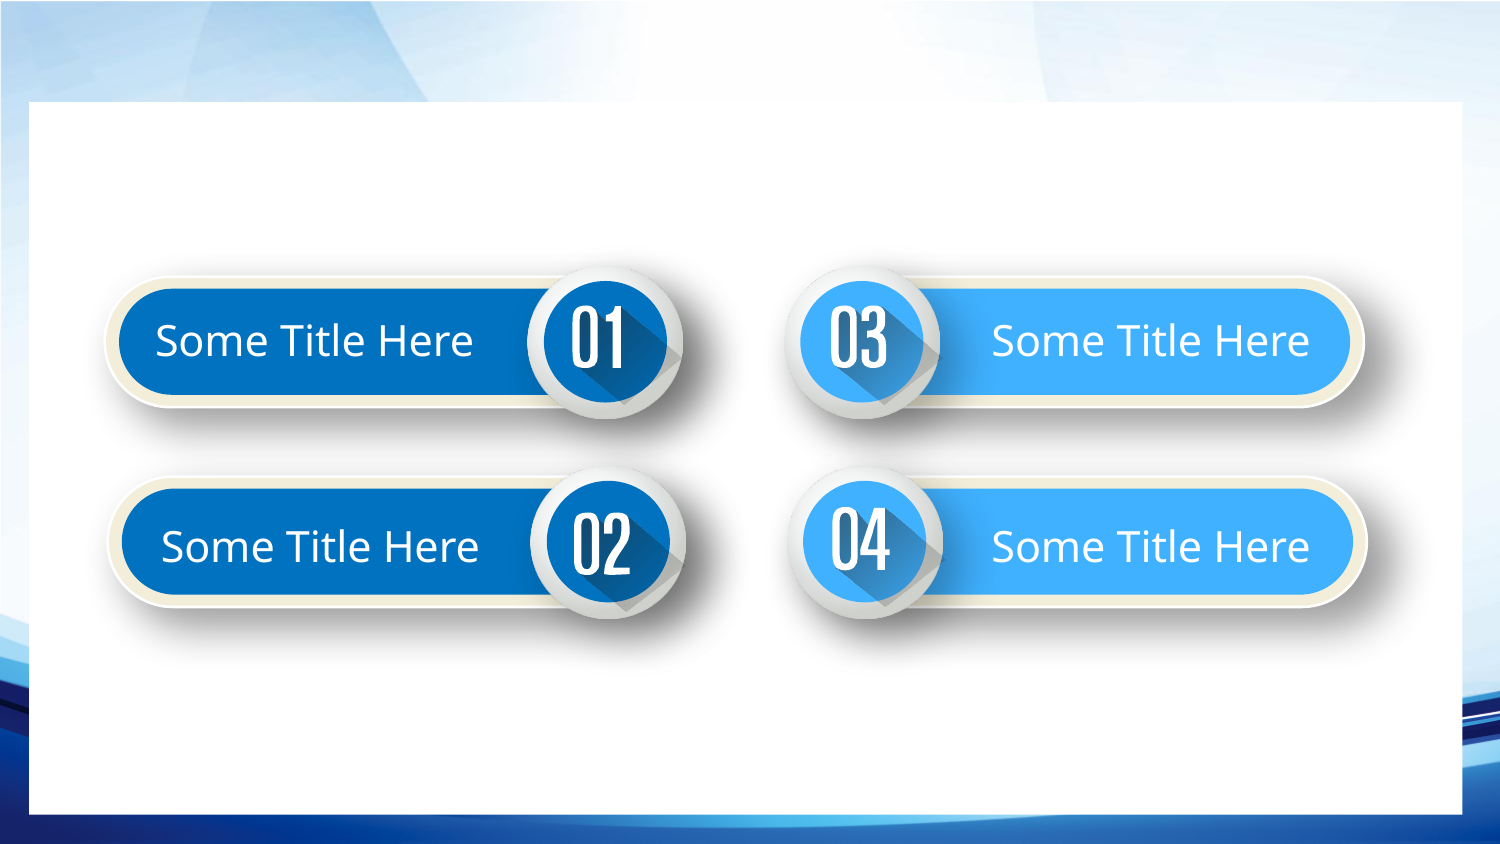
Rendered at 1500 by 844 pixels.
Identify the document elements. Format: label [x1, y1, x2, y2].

text_box [107, 464, 687, 619]
picture [0, 2, 1500, 844]
text_box [784, 265, 1365, 419]
text_box [104, 265, 684, 419]
text_box [786, 464, 1368, 619]
